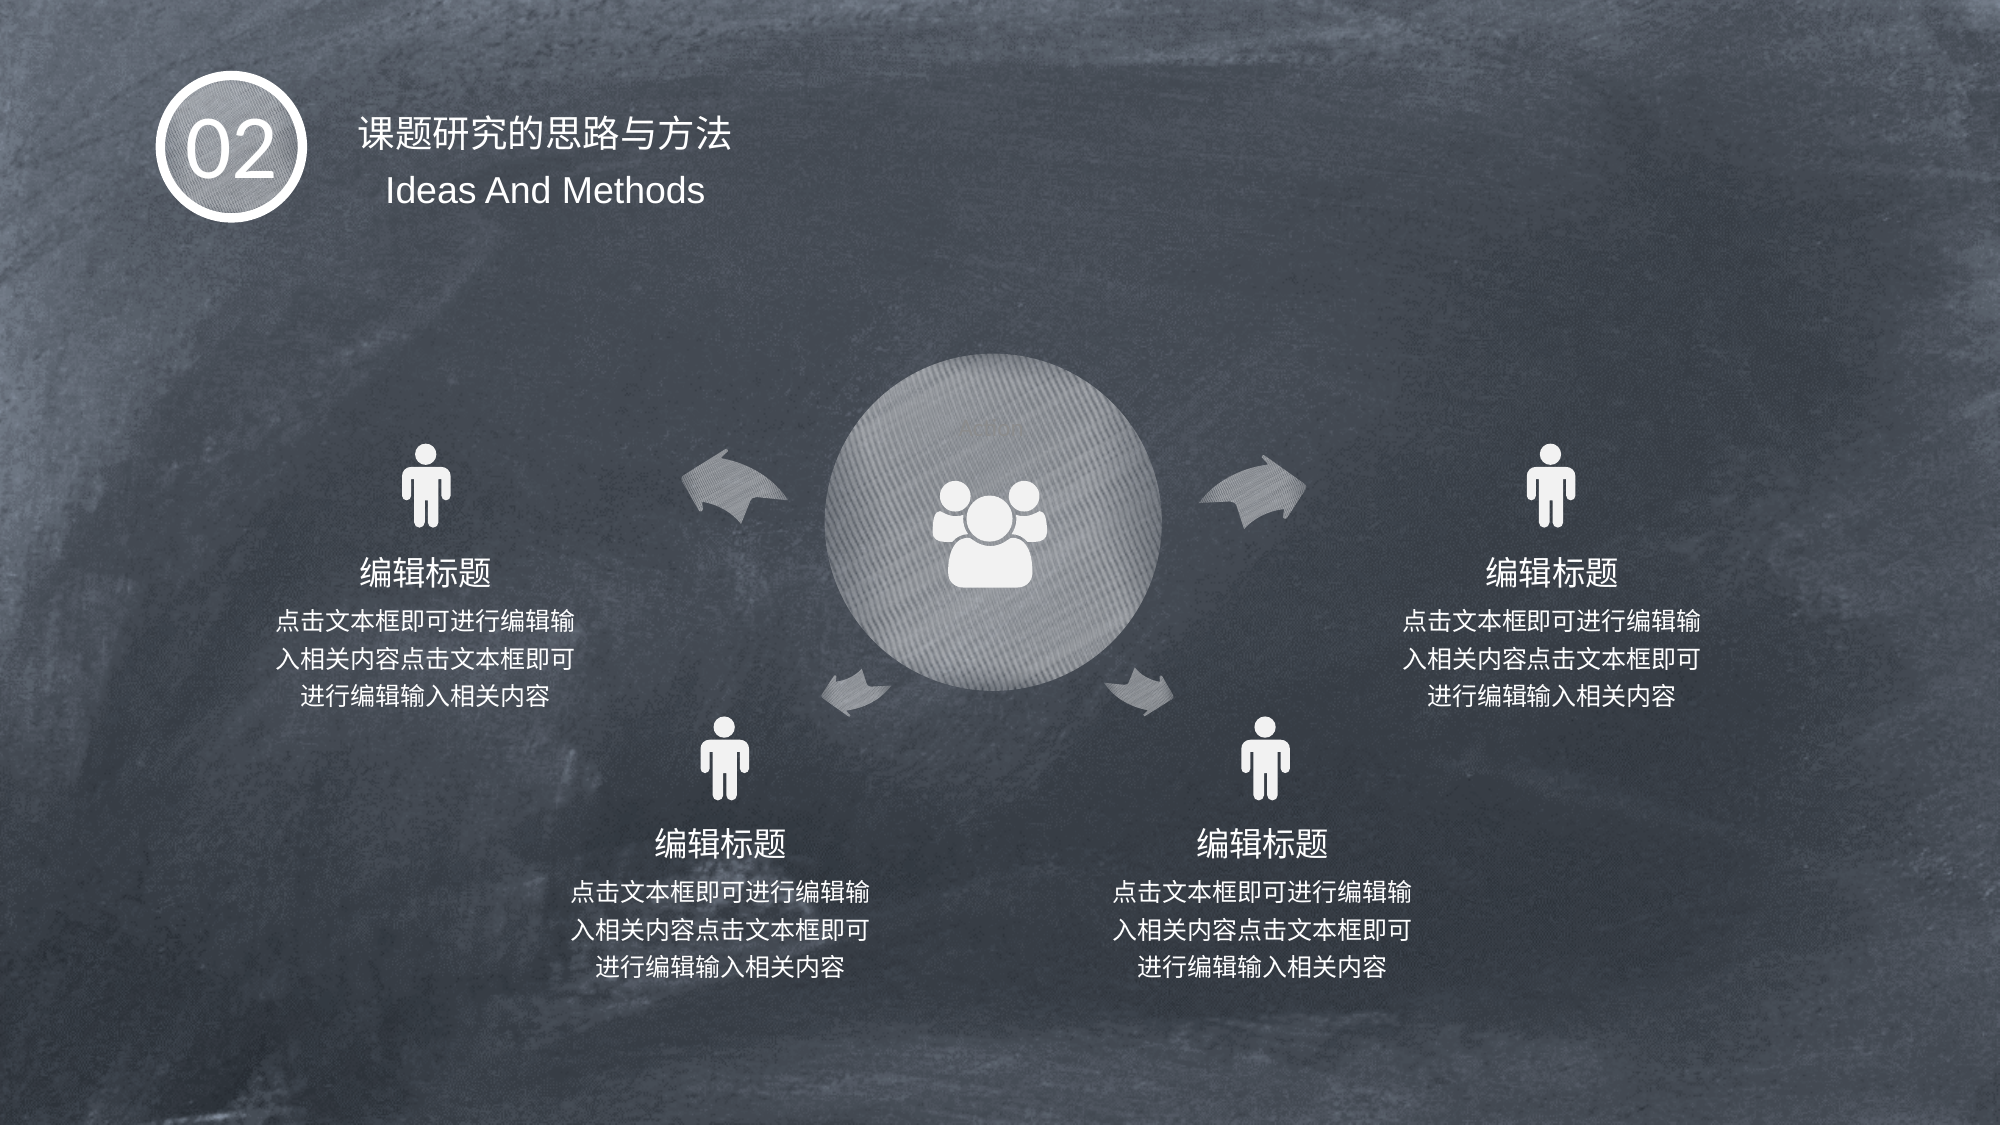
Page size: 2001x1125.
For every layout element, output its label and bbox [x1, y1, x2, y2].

text_box [1241, 716, 1290, 801]
text_box [402, 443, 451, 528]
text_box [700, 716, 750, 801]
picture [0, 0, 2000, 1125]
text_box [1526, 443, 1576, 528]
text_box [932, 480, 1048, 588]
